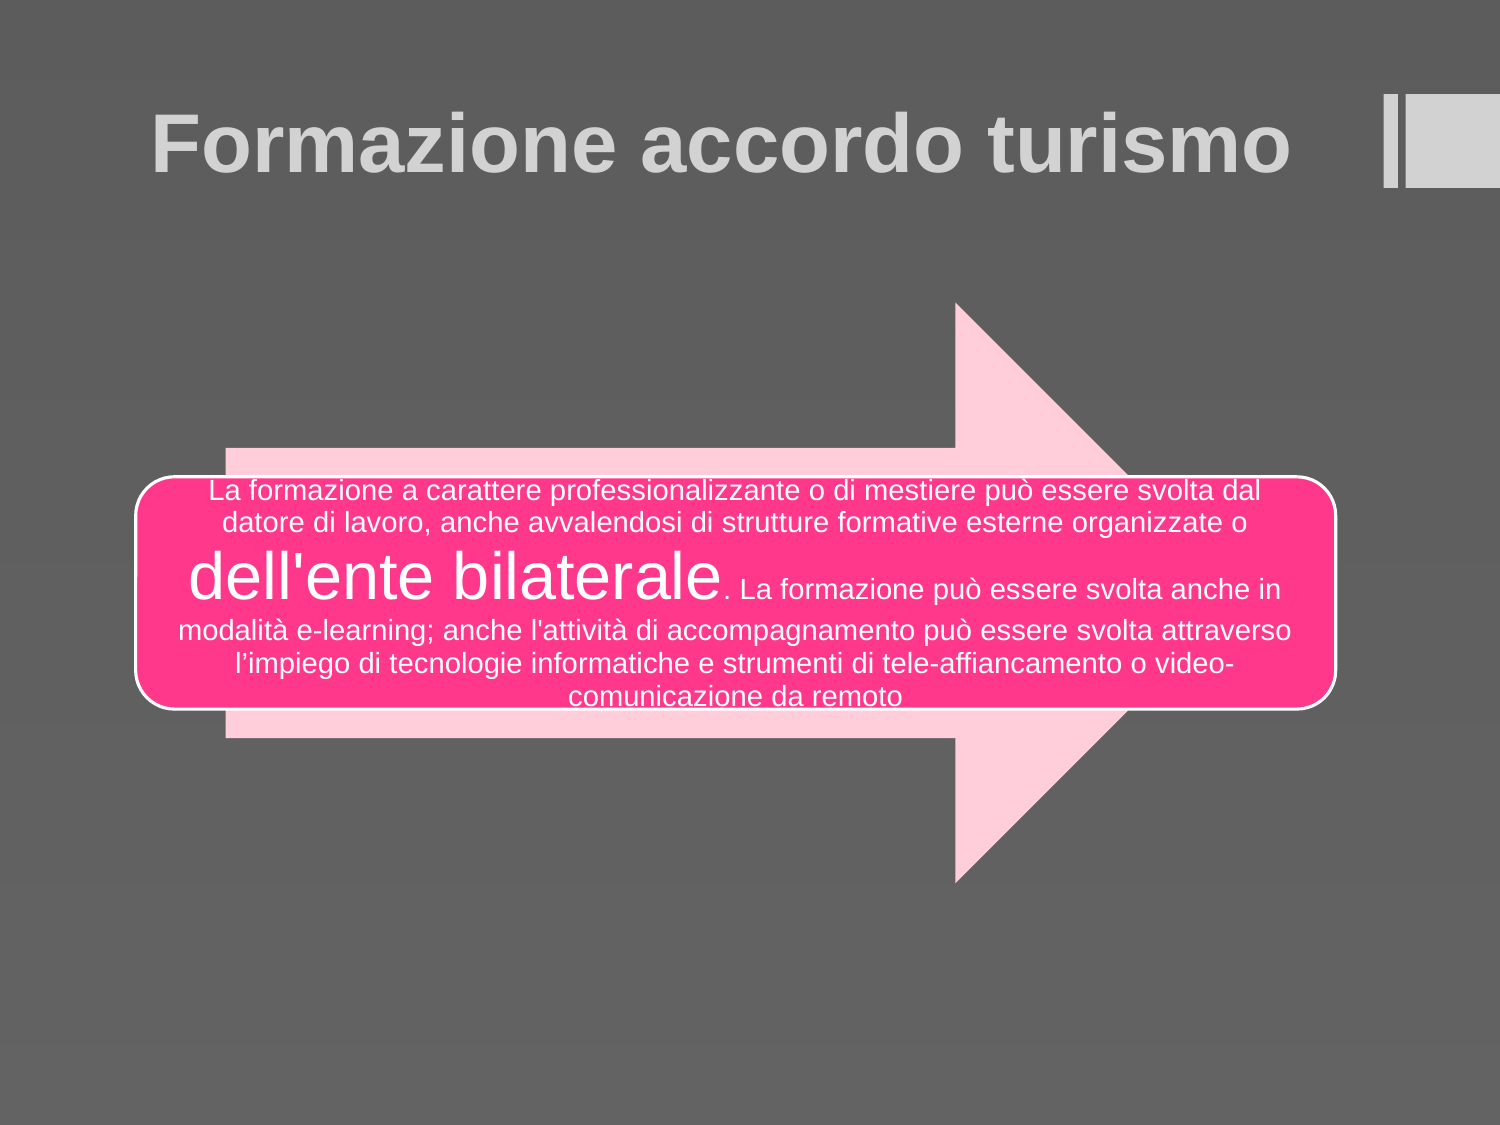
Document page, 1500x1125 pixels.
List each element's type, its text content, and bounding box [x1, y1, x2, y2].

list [135, 302, 1337, 884]
title Formazione accordo turismo [135, 54, 1336, 197]
